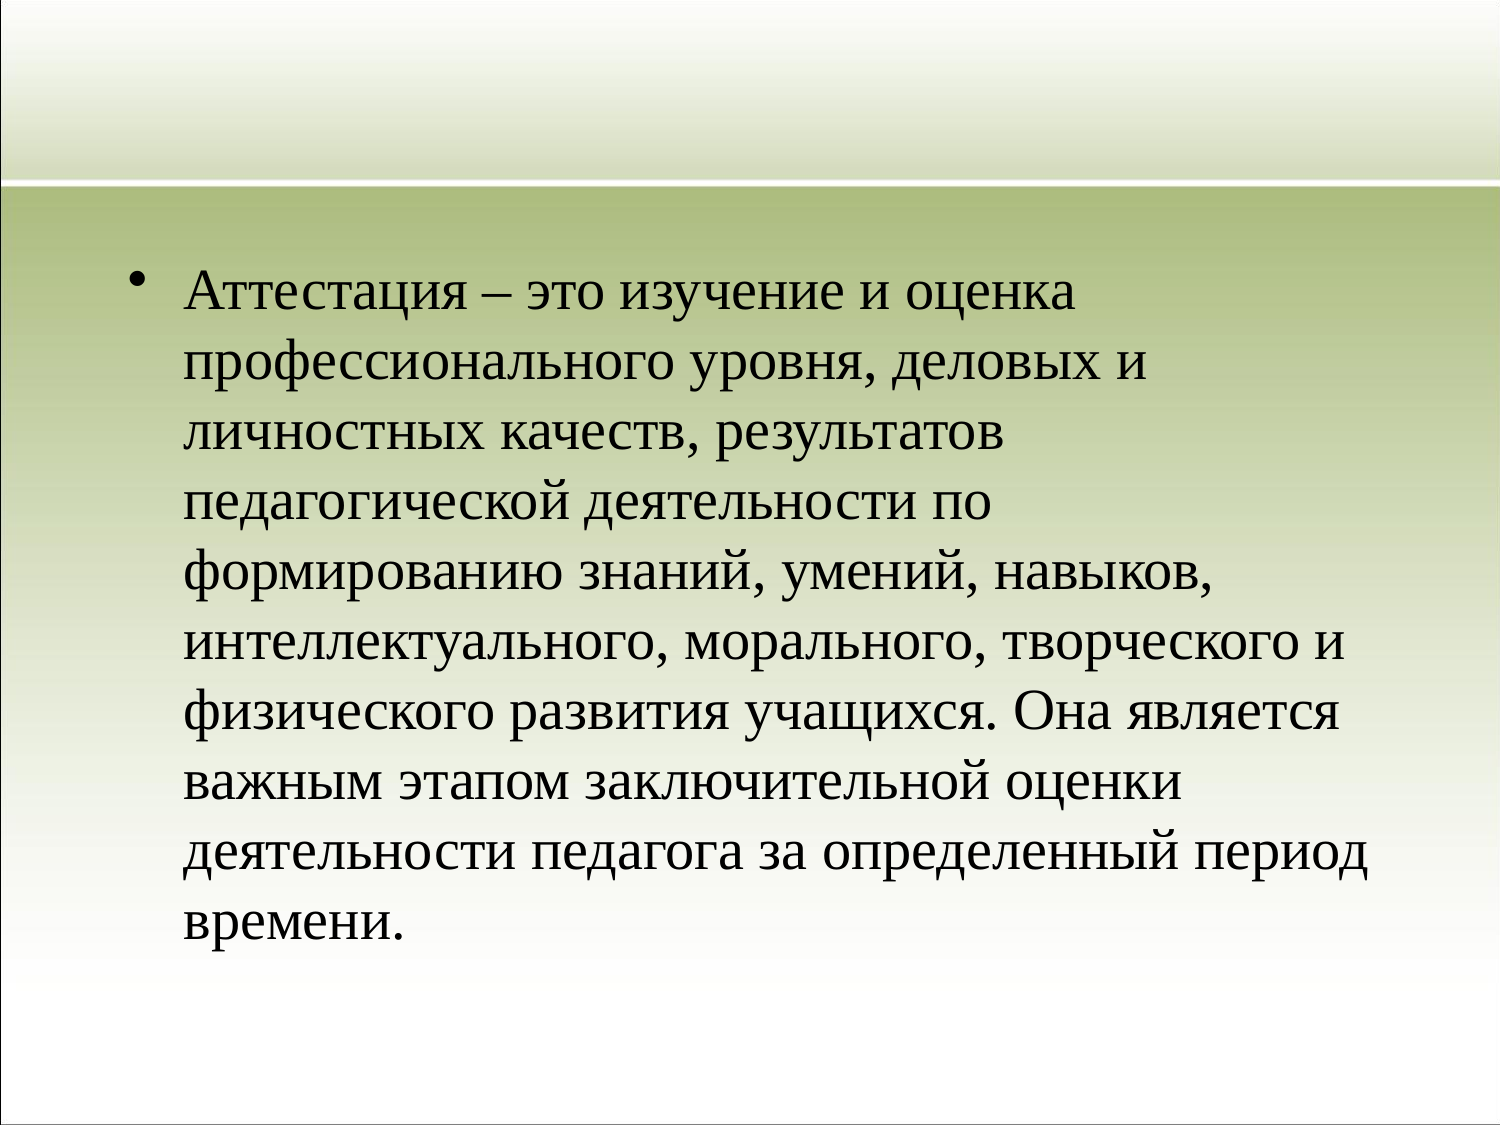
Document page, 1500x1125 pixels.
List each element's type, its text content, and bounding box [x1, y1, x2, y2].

list Аттестация – это изучение и оценка профессионального уровня, деловых и личностных качеств, результатов педагогической деятельности по формированию знаний, умений, навыков, интеллектуального, морального, творческого и физического развития учащихся. Она является важным этапом заключительной оценки деятельности педагога за определенный период времени. [112, 243, 1388, 1001]
picture [0, 0, 1500, 1125]
